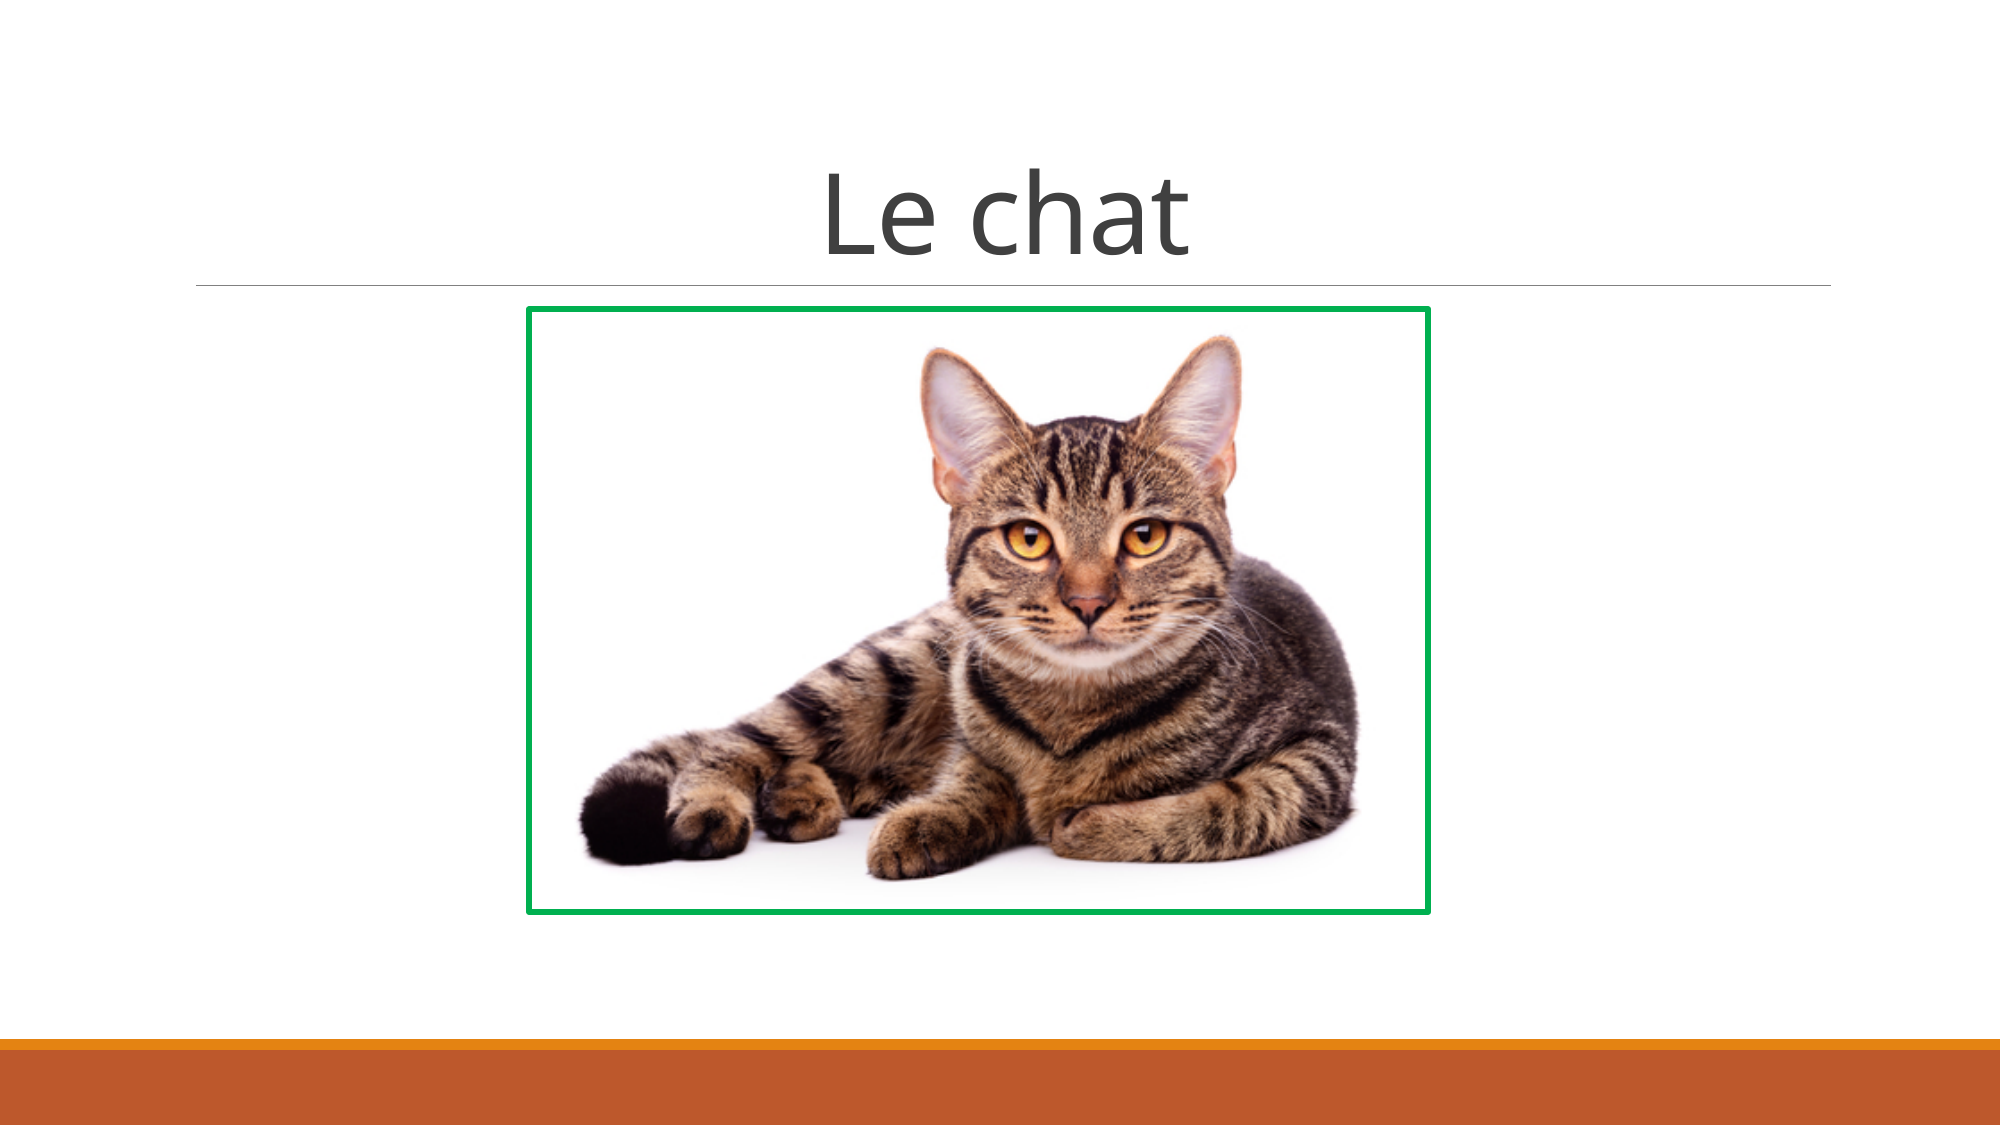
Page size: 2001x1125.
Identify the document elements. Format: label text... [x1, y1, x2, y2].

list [531, 311, 1426, 910]
title Le chat [180, 47, 1830, 285]
